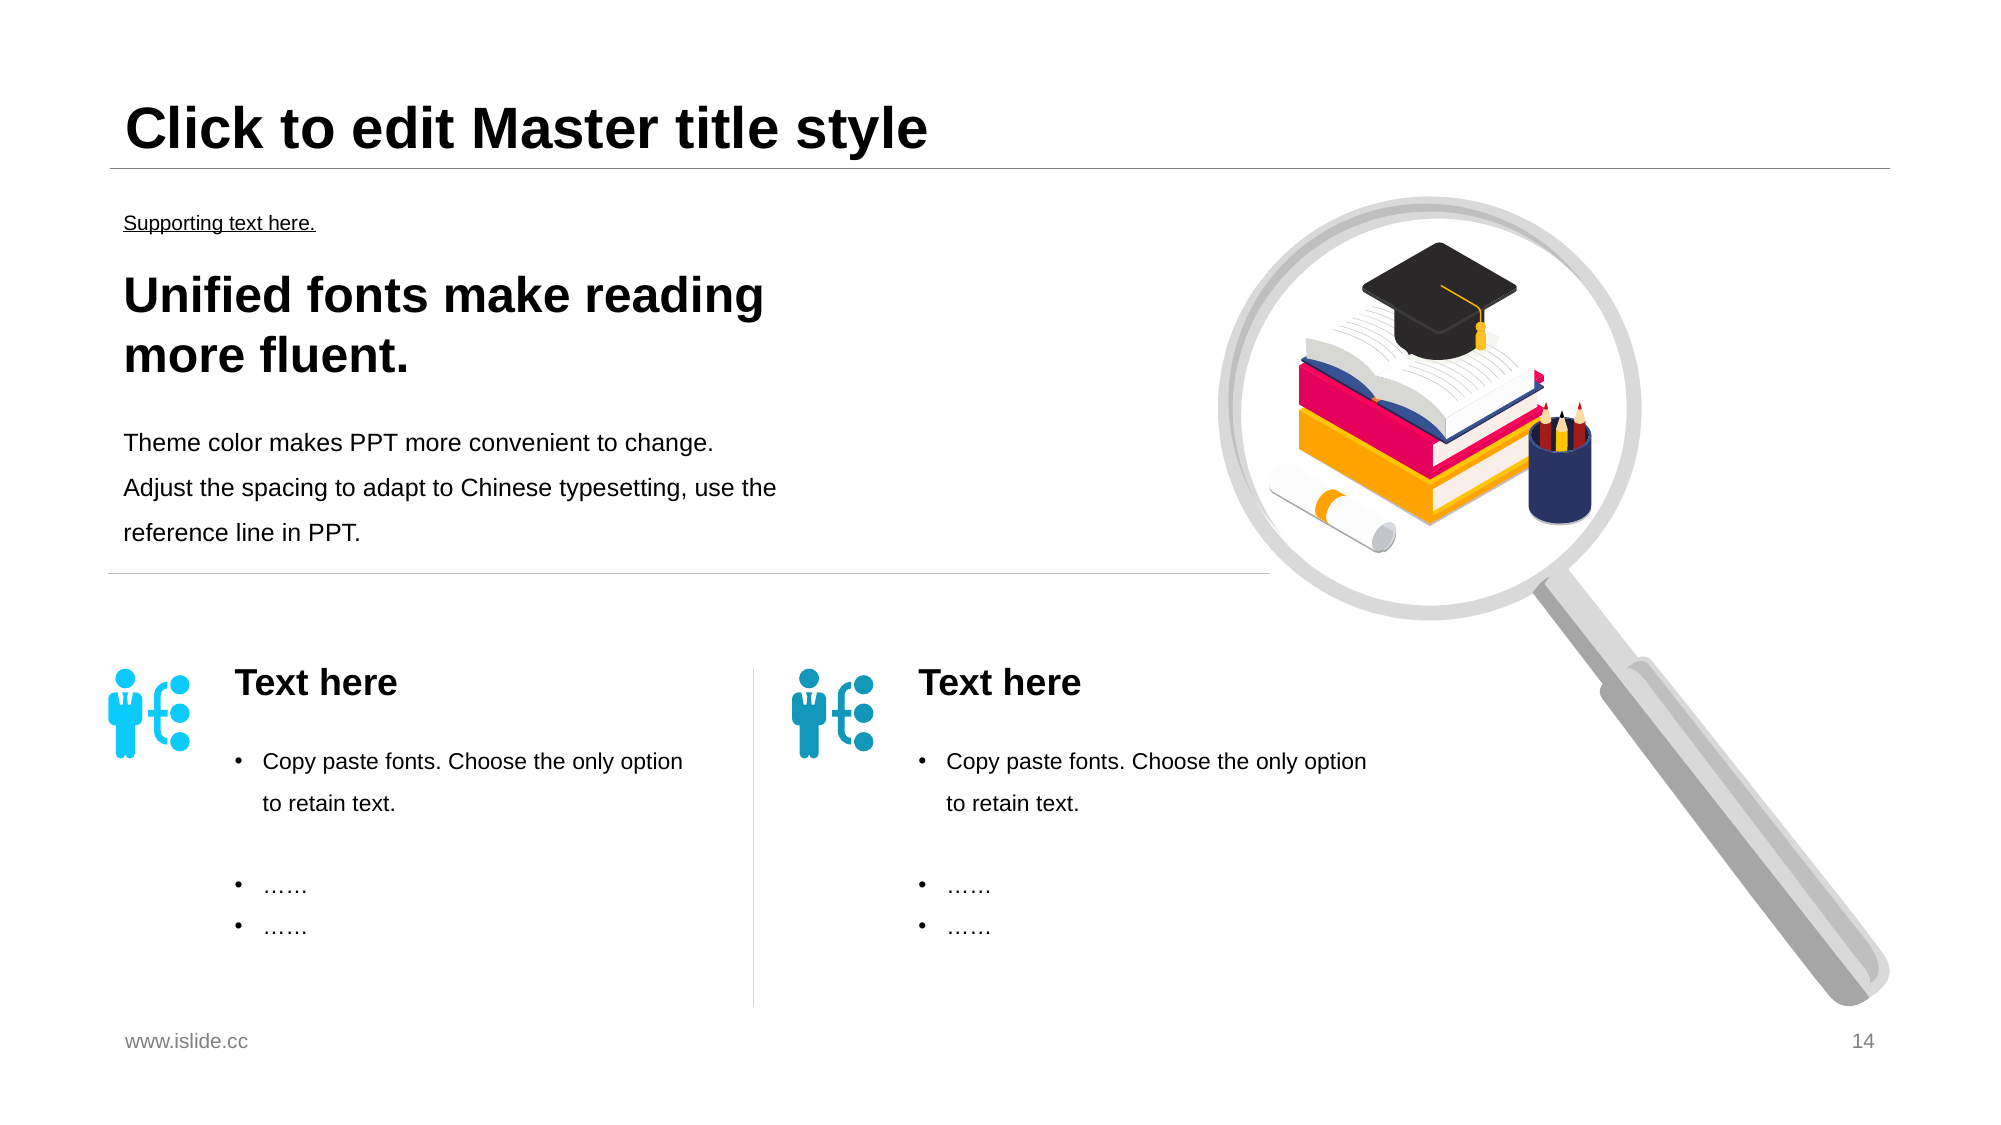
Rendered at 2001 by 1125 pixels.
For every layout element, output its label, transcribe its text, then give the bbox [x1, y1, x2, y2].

title Click to edit Master title style [109, 0, 1890, 169]
slide_number 14 [1412, 1023, 1890, 1058]
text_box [108, 185, 1890, 1007]
footer www.islide.cc [109, 1023, 790, 1058]
